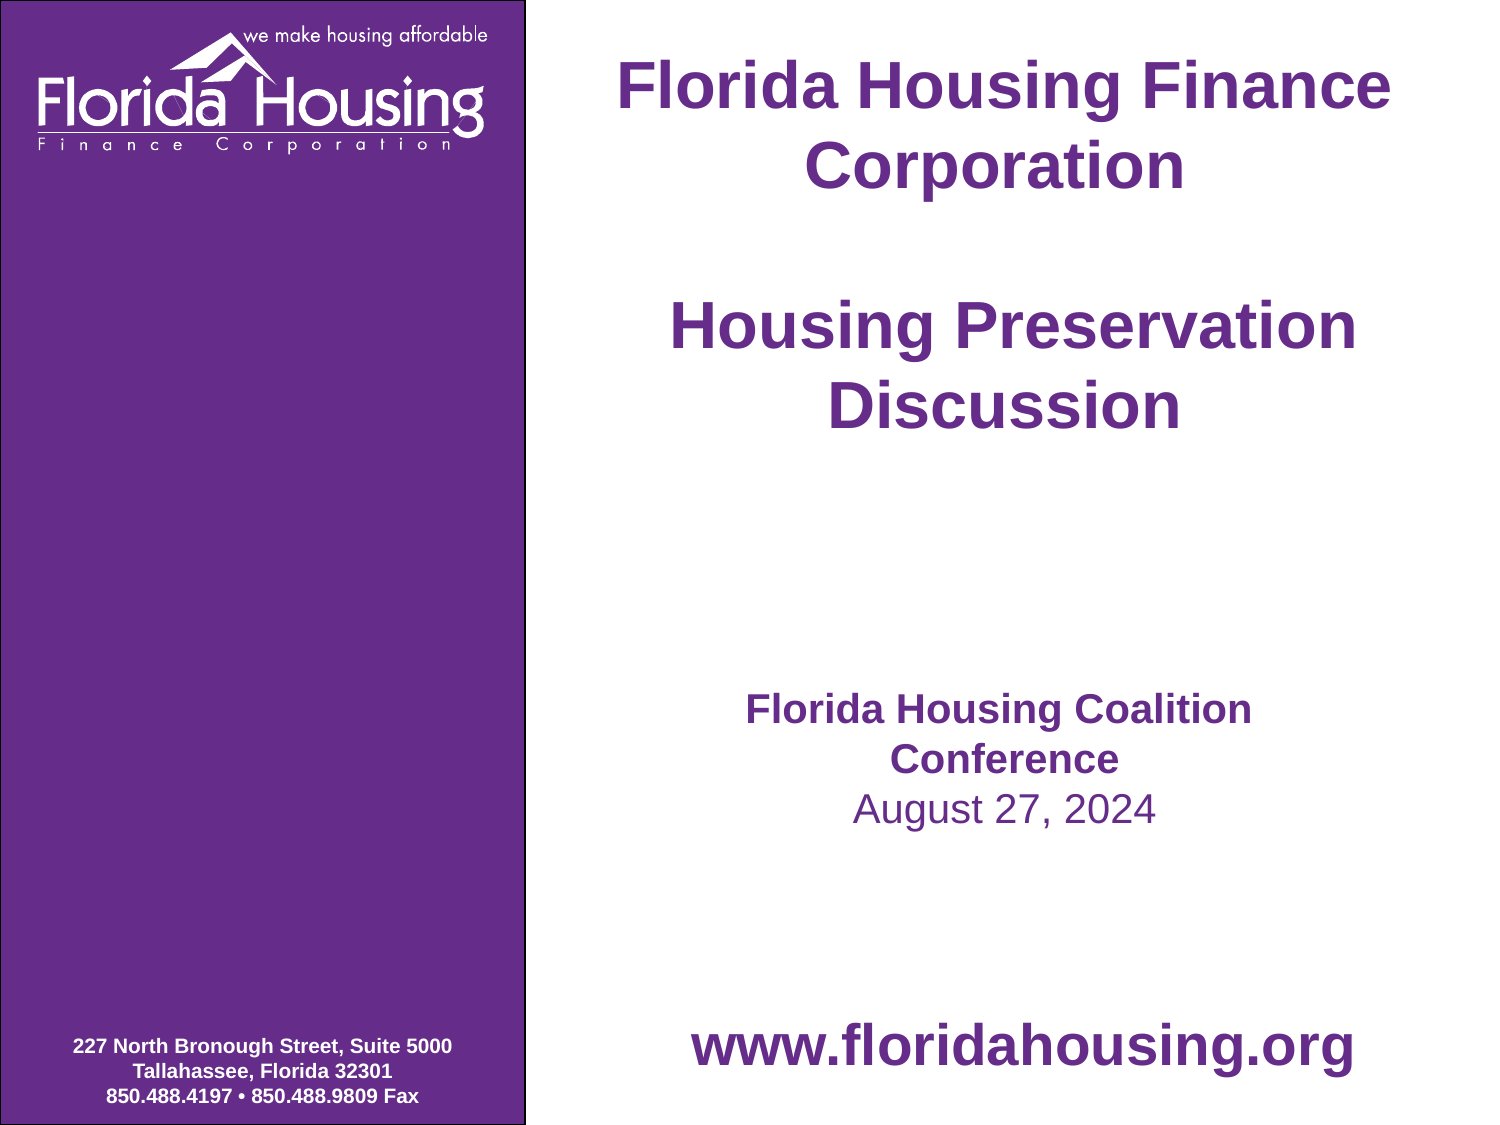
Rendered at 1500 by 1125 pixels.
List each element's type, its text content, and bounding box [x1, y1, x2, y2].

title Florida Housing Finance Corporation Housing Preservation Discussion Florida Housing Coalition Conference August 27, 2024 [547, 54, 1463, 850]
